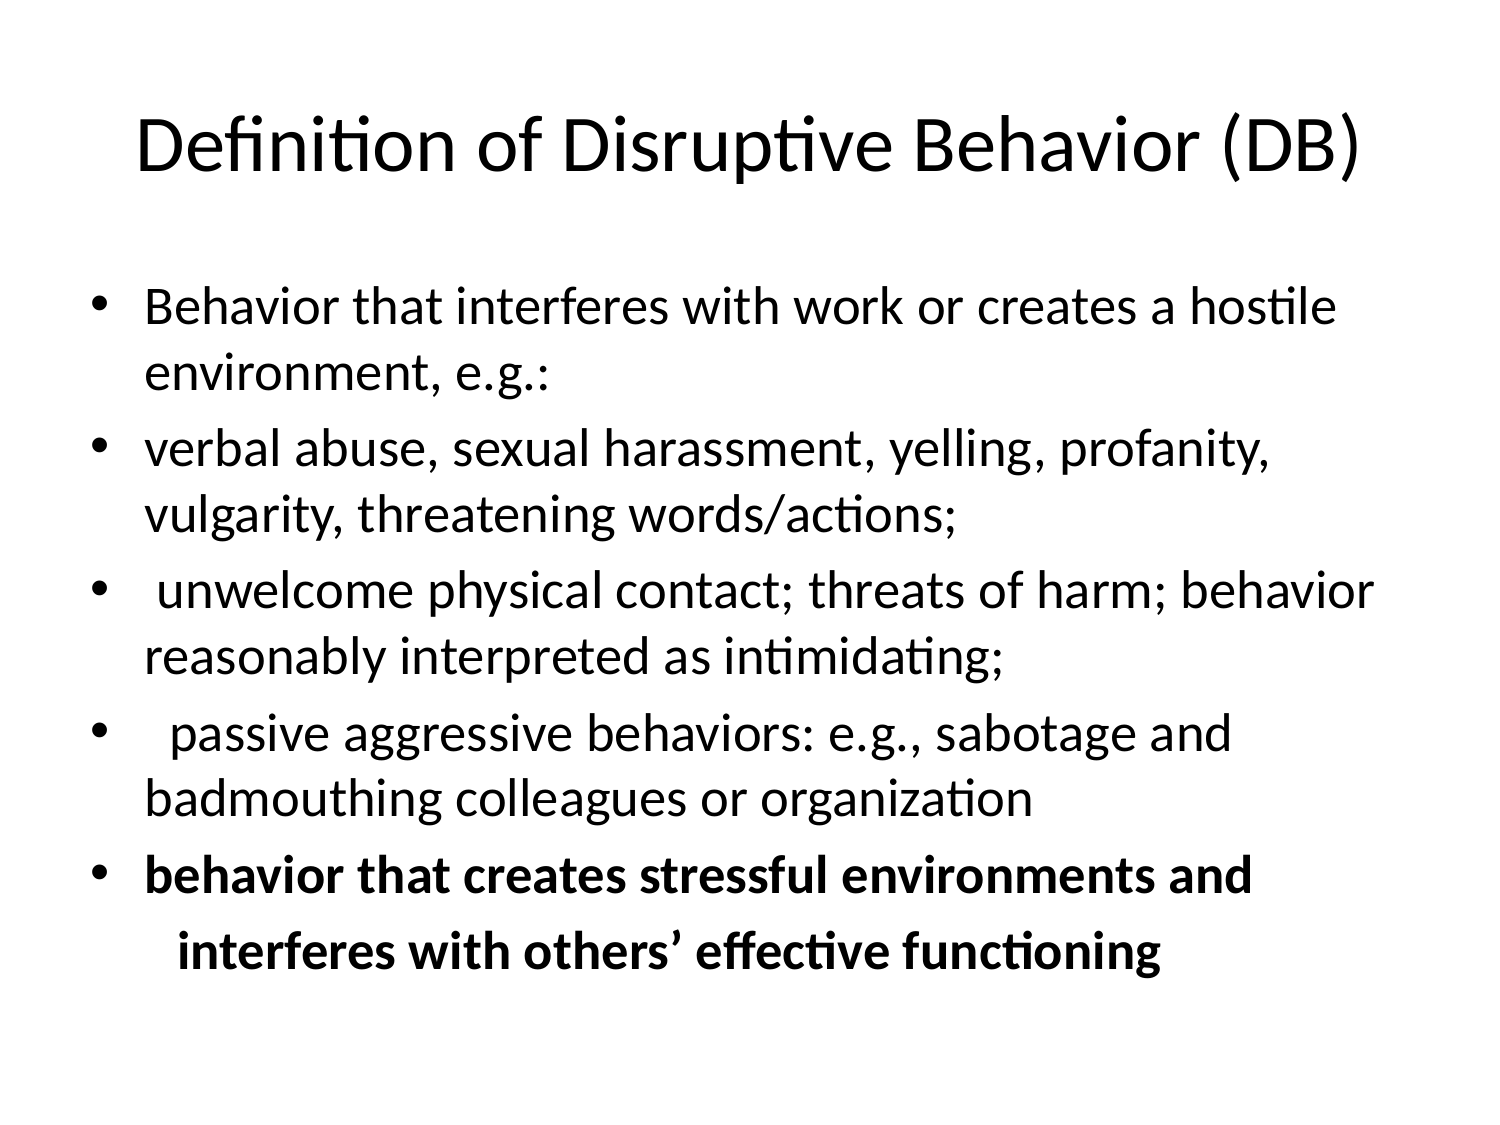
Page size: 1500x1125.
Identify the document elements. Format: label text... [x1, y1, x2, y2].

title Definition of Disruptive Behavior (DB) [75, 45, 1425, 233]
list Behavior that interferes with work or creates a hostile environment, e.g.: verbal abuse, sexual harassment, yelling, profanity, vulgarity, threatening words/actions; unwelcome physical contact; threats of harm; behavior reasonably interpreted as intimidating; passive aggressive behaviors: e.g., sabotage and badmouthing colleagues or organization behavior that creates stressful environments and interferes with others’ effective functioning [75, 262, 1425, 1005]
